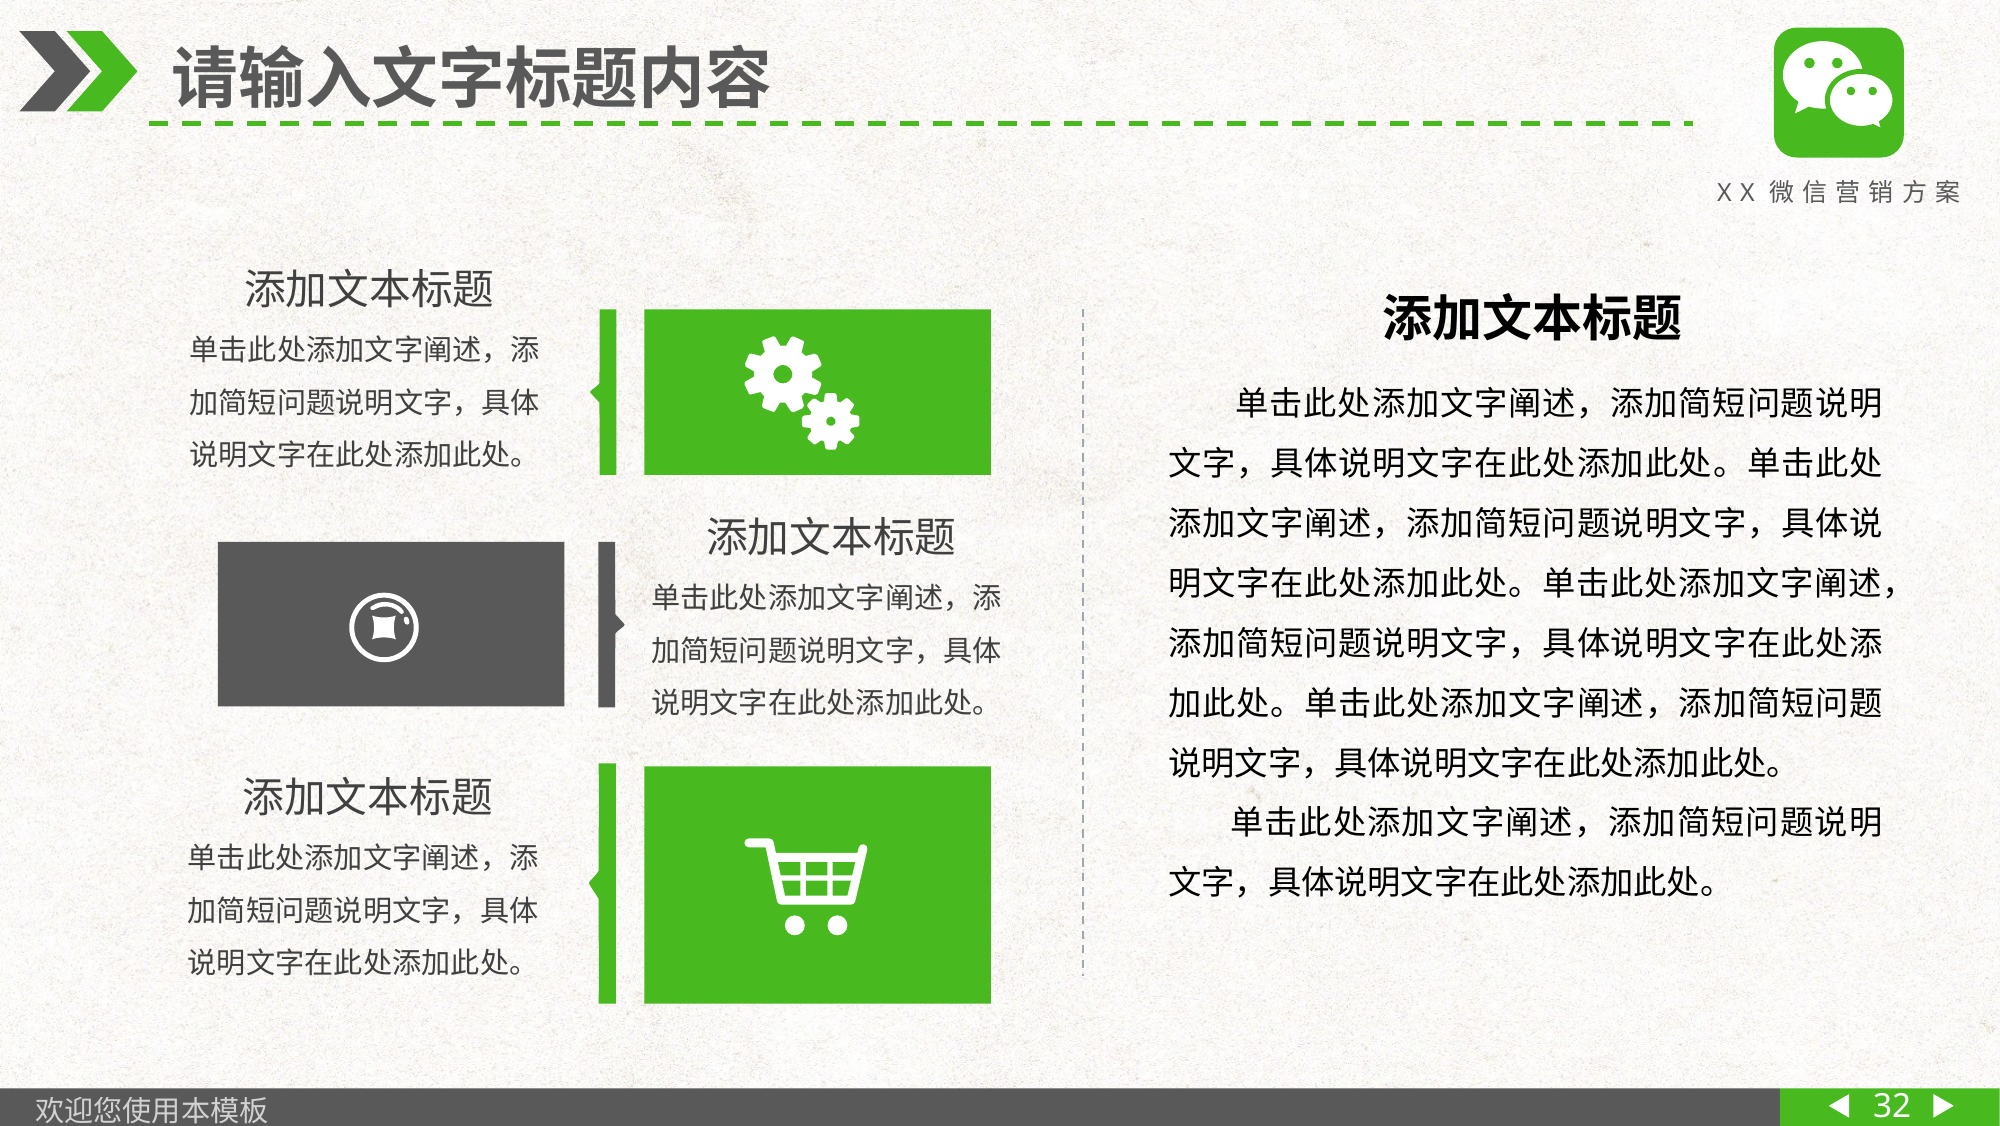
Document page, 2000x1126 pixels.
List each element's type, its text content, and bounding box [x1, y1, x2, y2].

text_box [589, 309, 992, 476]
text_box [217, 541, 625, 708]
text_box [1692, 27, 1986, 215]
text_box 添加文本标题 [1367, 279, 1698, 355]
text_box 单击此处添加文字阐述，添加简短问题说明文字，具体说明文字在此处添加此处。单击此处添加文字阐述，添加简短问题说明文字，具体说明文字在此处添加此处。单击此处添加文字阐述，添加简短问题说明文字，具体说明文字在此处添加此处。单击此处添加文字阐述，添加简短问题说明文字，具体说明文字在此处添加此处。 单击此处添加文字阐述，添加简短问题说明文字，具体说明文字在此处添加此处。 [1153, 355, 1899, 910]
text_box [172, 763, 564, 989]
text_box 请输入文字标题内容 [125, 28, 1354, 124]
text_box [588, 763, 992, 1004]
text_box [636, 503, 1027, 729]
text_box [174, 255, 565, 481]
text_box [17, 28, 92, 114]
picture [0, 0, 2000, 1088]
text_box [64, 28, 140, 114]
